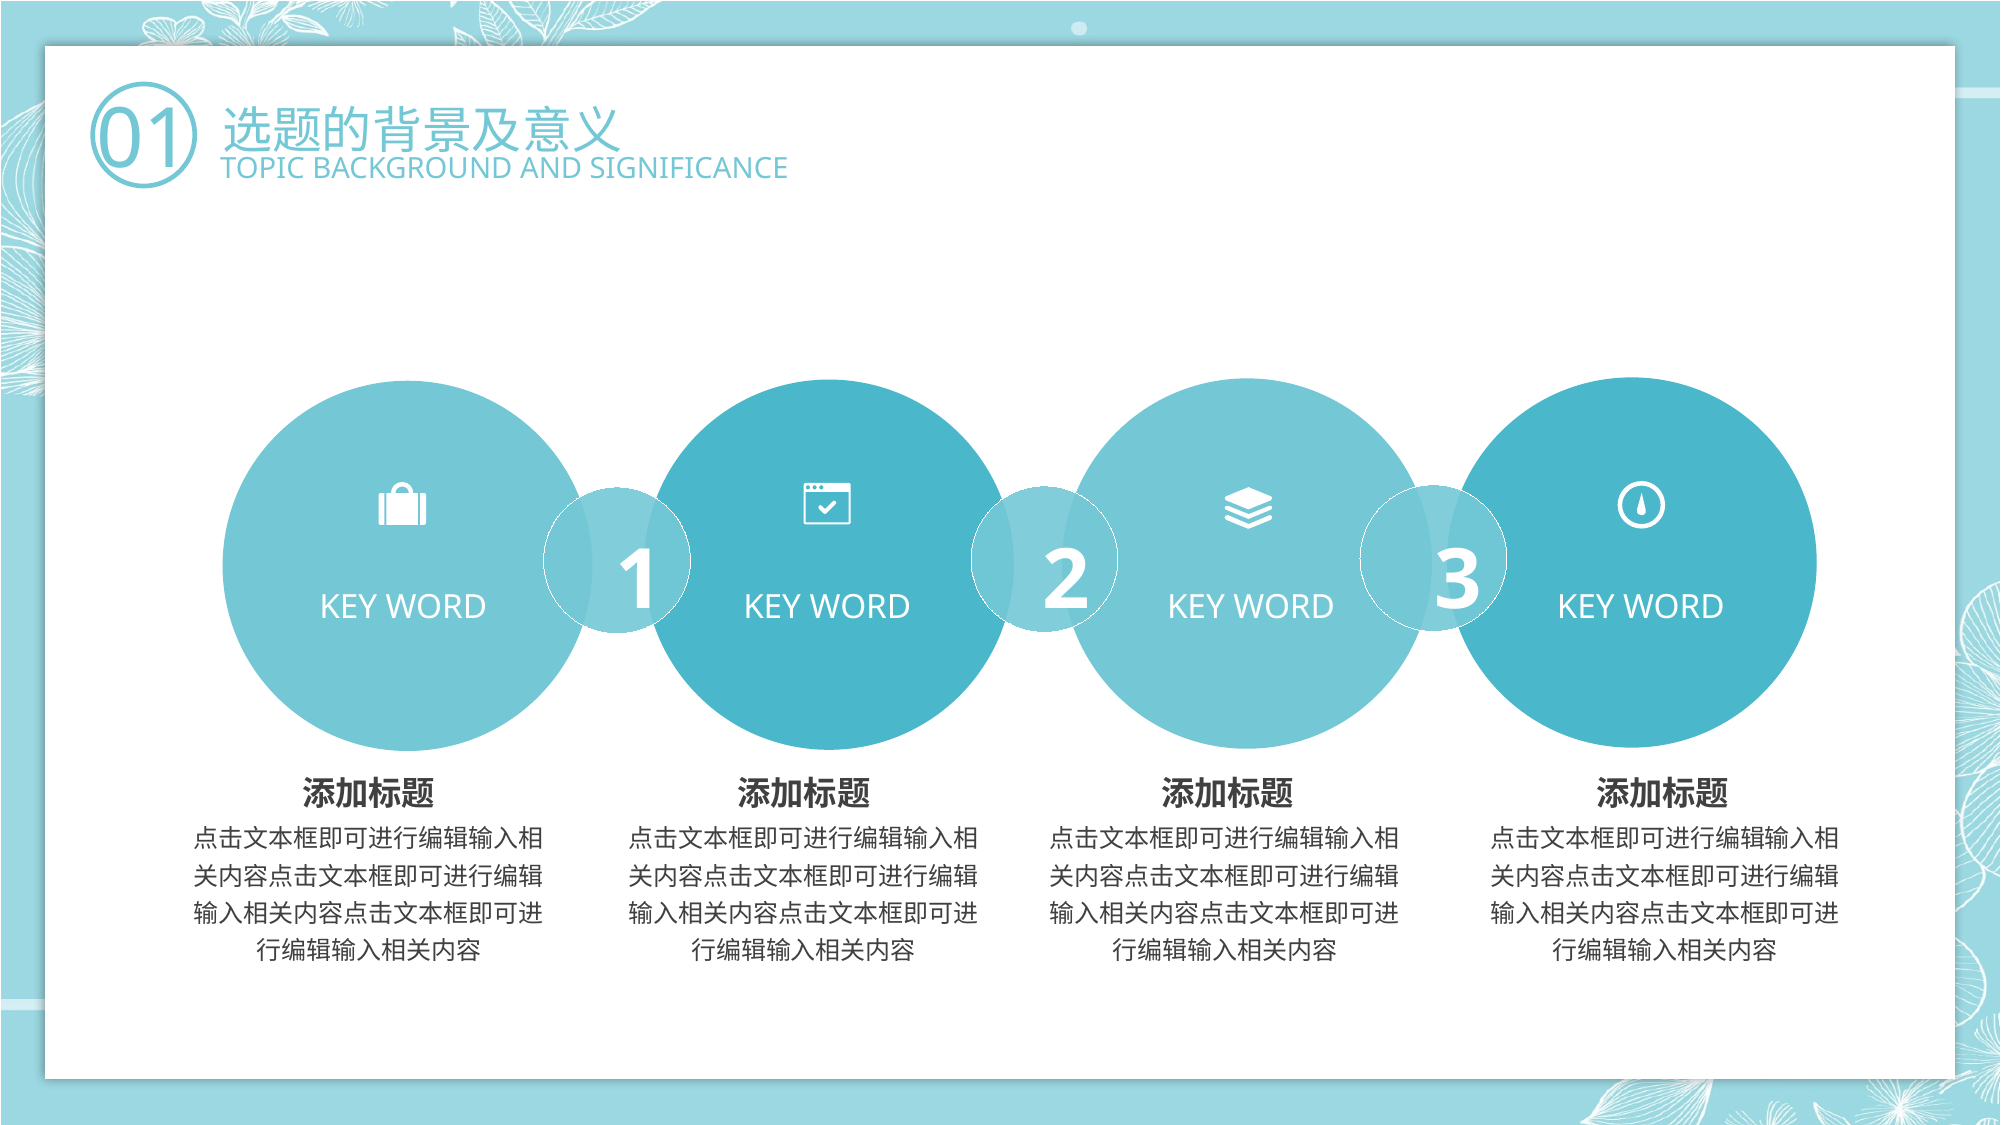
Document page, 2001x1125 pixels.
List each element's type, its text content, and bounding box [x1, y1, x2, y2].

text_box TOPIC BACKGROUND AND SIGNIFICANCE [197, 141, 437, 192]
text_box [1617, 481, 1666, 529]
text_box [1563, 377, 1817, 748]
text_box KEY WORD [1563, 567, 1752, 633]
text_box 选题的背景及意义 [207, 46, 437, 141]
text_box [222, 380, 437, 752]
text_box KEY WORD [292, 567, 437, 633]
text_box 添加标题 [1563, 754, 1774, 807]
text_box [386, 481, 418, 525]
text_box [420, 493, 427, 525]
text_box 点击文本框即可进行编辑输入相关内容点击文本框即可进行编辑输入相关内容点击文本框即可进行编辑输入相关内容 [166, 807, 437, 972]
text_box [44, 45, 437, 1080]
text_box 01 [80, 76, 207, 192]
picture [3, 0, 2000, 1125]
text_box 添加标题 [257, 754, 437, 820]
text_box [378, 493, 385, 525]
text_box 点击文本框即可进行编辑输入相关内容点击文本框即可进行编辑输入相关内容点击文本框即可进行编辑输入相关内容 [1563, 807, 1868, 972]
text_box [1563, 45, 1956, 1080]
